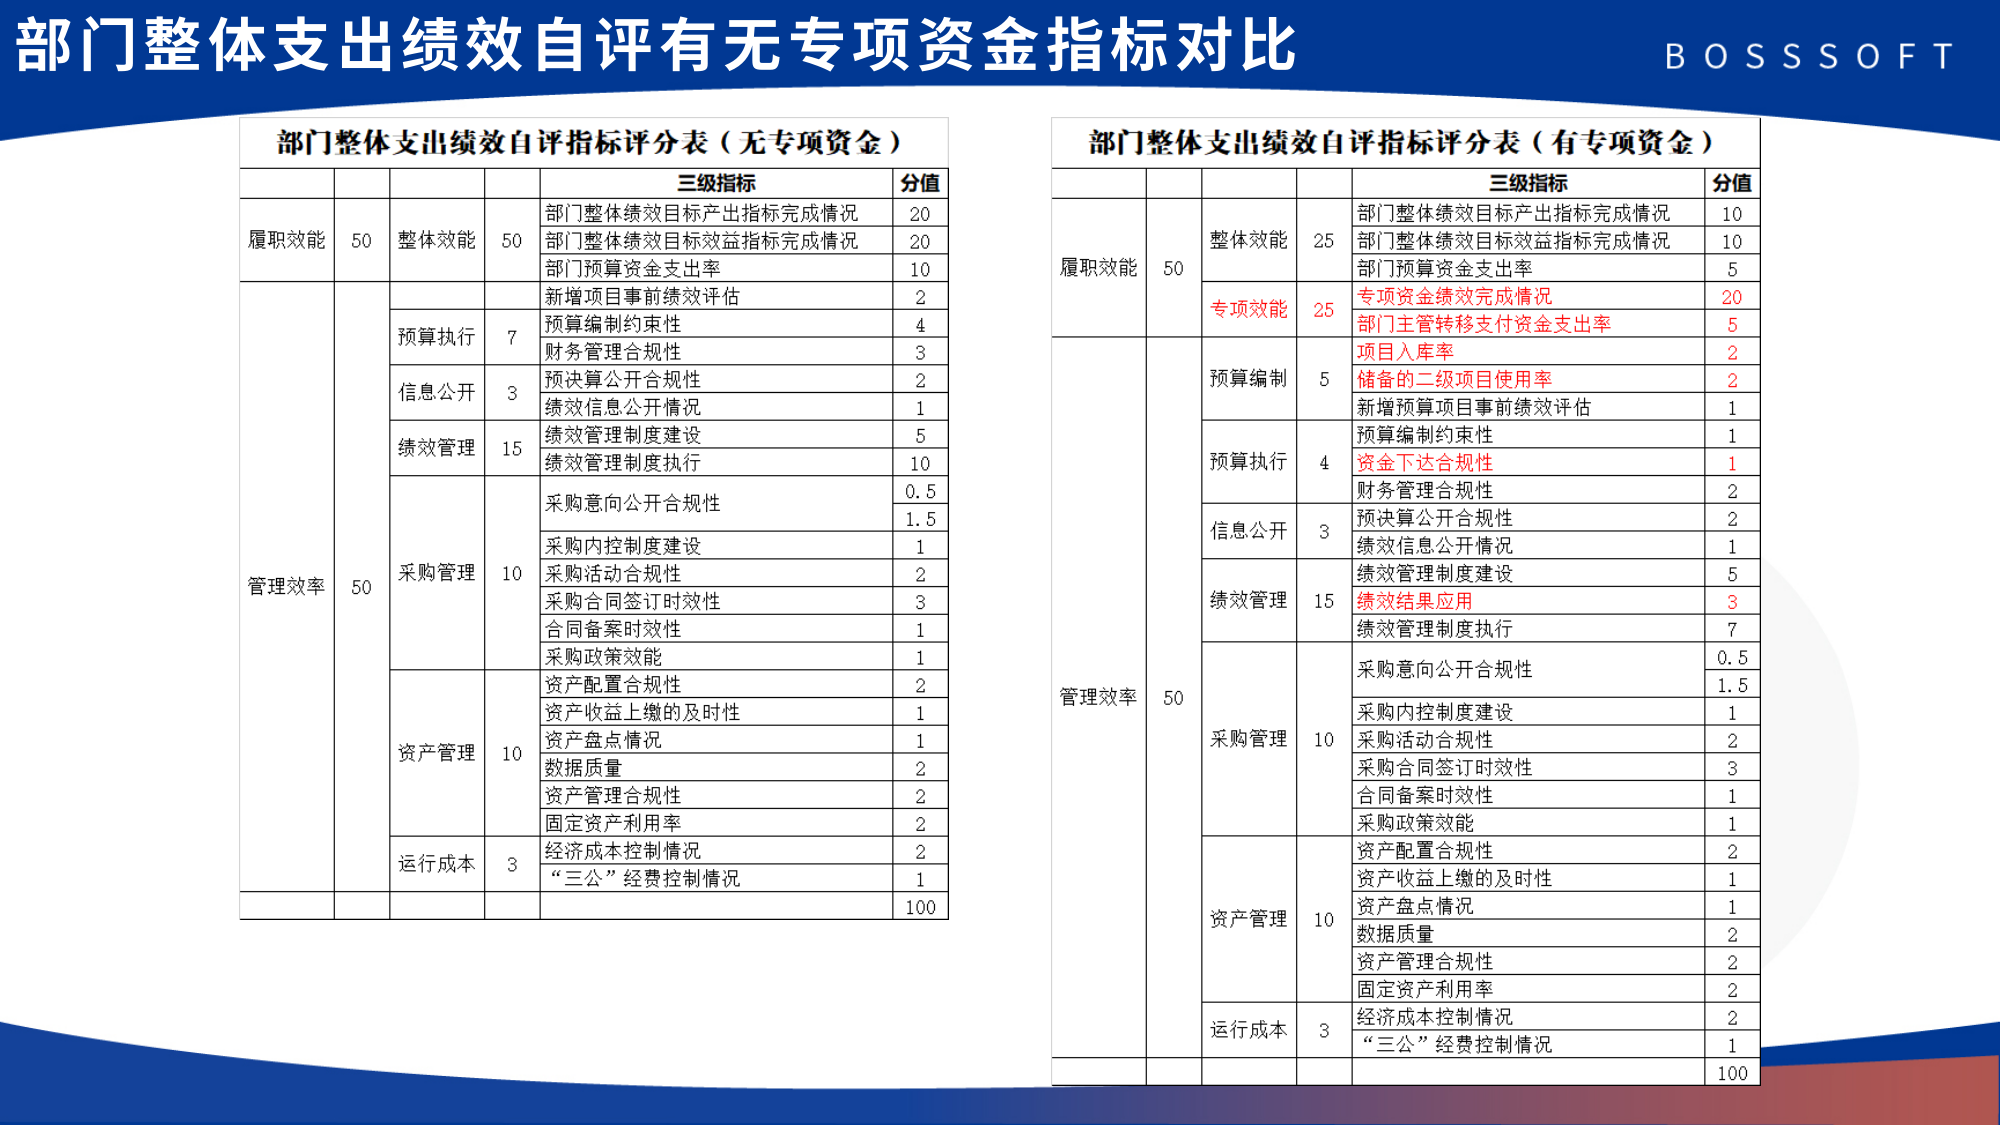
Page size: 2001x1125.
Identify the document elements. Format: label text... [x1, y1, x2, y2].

picture [0, 0, 2001, 1125]
title 部门整体支出绩效自评有无专项资金指标对比 [0, 0, 1552, 118]
